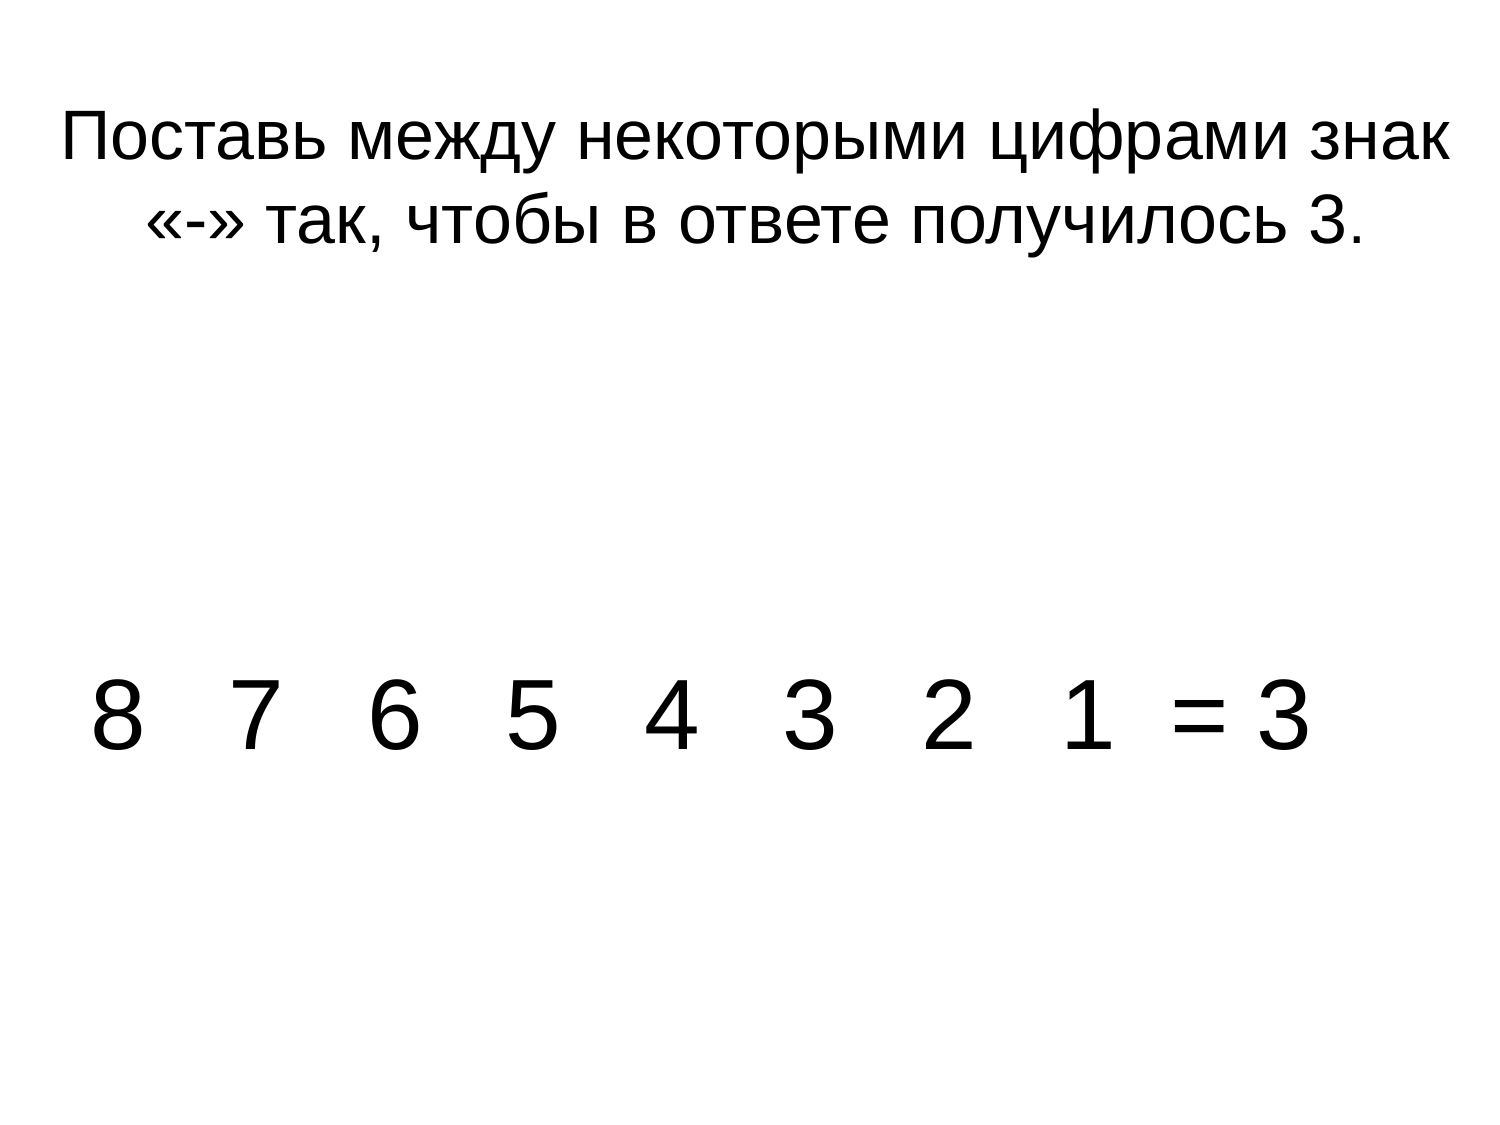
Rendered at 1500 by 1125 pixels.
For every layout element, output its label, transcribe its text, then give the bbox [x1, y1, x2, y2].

list 8 7 6 5 4 3 2 1 = 3 [75, 361, 1425, 1005]
title Поставь между некоторыми цифрами знак «-» так, чтобы в ответе получилось 3. [41, 45, 1471, 303]
